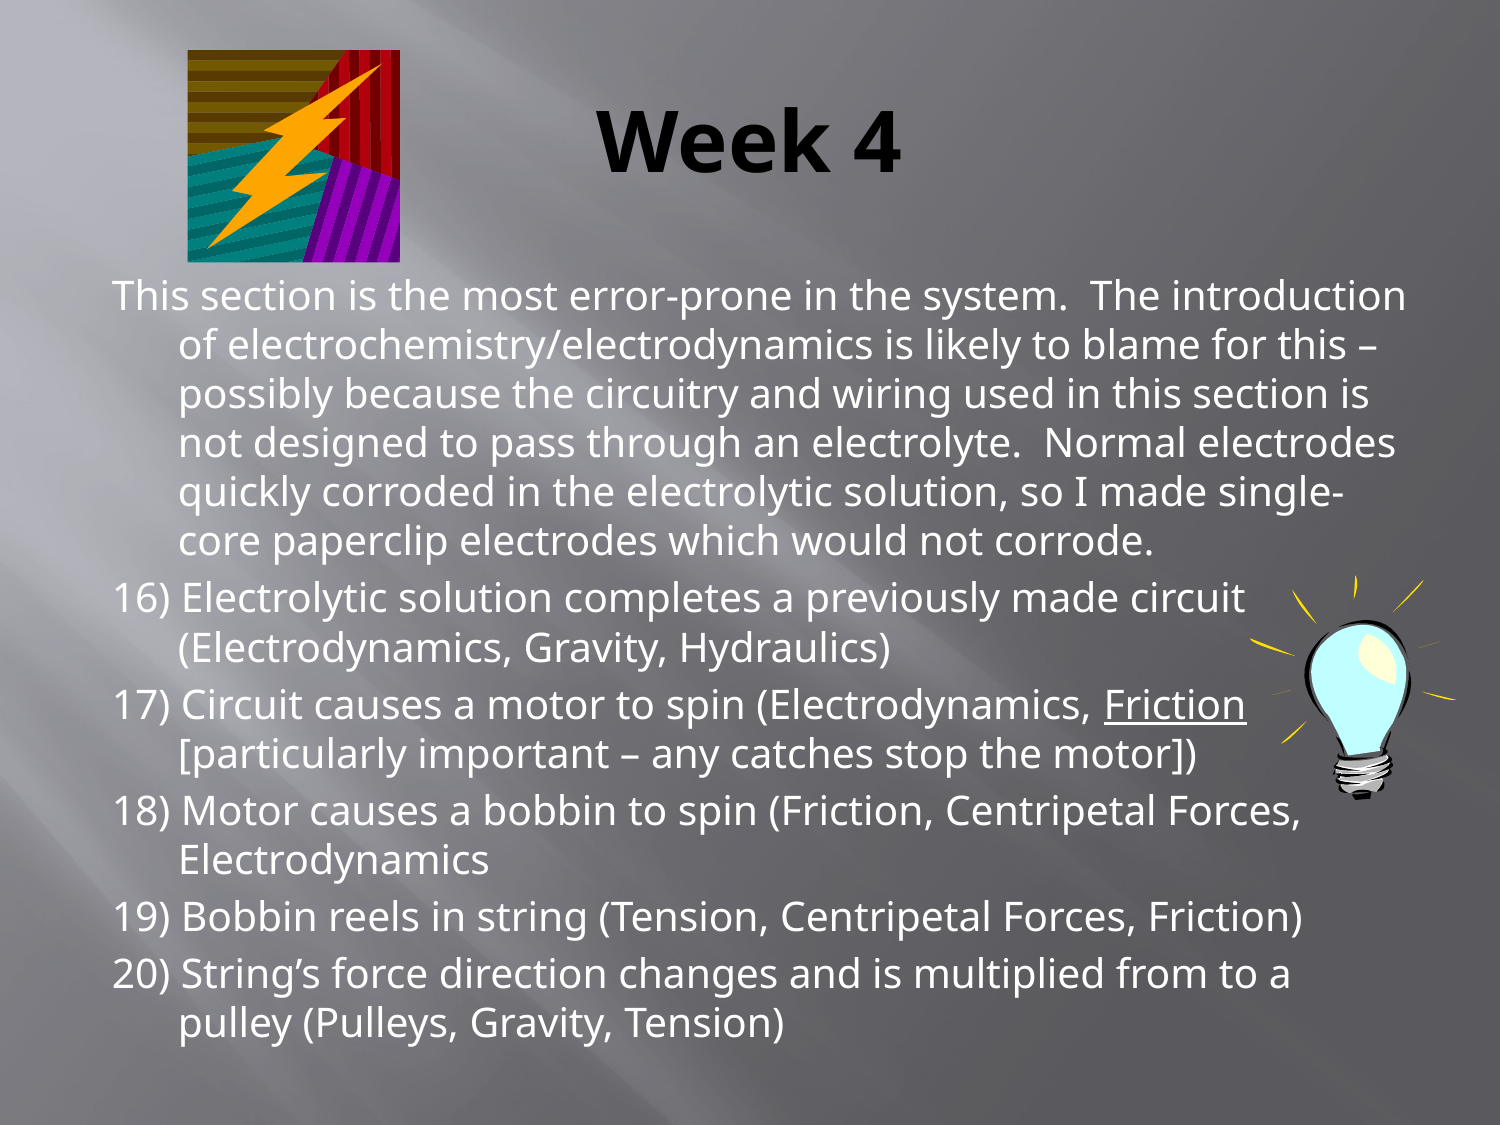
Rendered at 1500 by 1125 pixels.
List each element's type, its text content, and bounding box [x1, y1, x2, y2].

picture [1249, 574, 1457, 801]
list This section is the most error-prone in the system. The introduction of electrochemistry/electrodynamics is likely to blame for this – possibly because the circuitry and wiring used in this section is not designed to pass through an electrolyte. Normal electrodes quickly corroded in the electrolytic solution, so I made single-core paperclip electrodes which would not corrode. 16) Electrolytic solution completes a previously made circuit (Electrodynamics, Gravity, Hydraulics) 17) Circuit causes a motor to spin (Electrodynamics, Friction [particularly important – any catches stop the motor]) 18) Motor causes a bobbin to spin (Friction, Centripetal Forces, Electrodynamics 19) Bobbin reels in string (Tension, Centripetal Forces, Friction) 20) String’s force direction changes and is multiplied from to a pulley (Pulleys, Gravity, Tension) [75, 262, 1425, 1100]
picture [187, 49, 401, 263]
title Week 4 [75, 45, 1425, 233]
